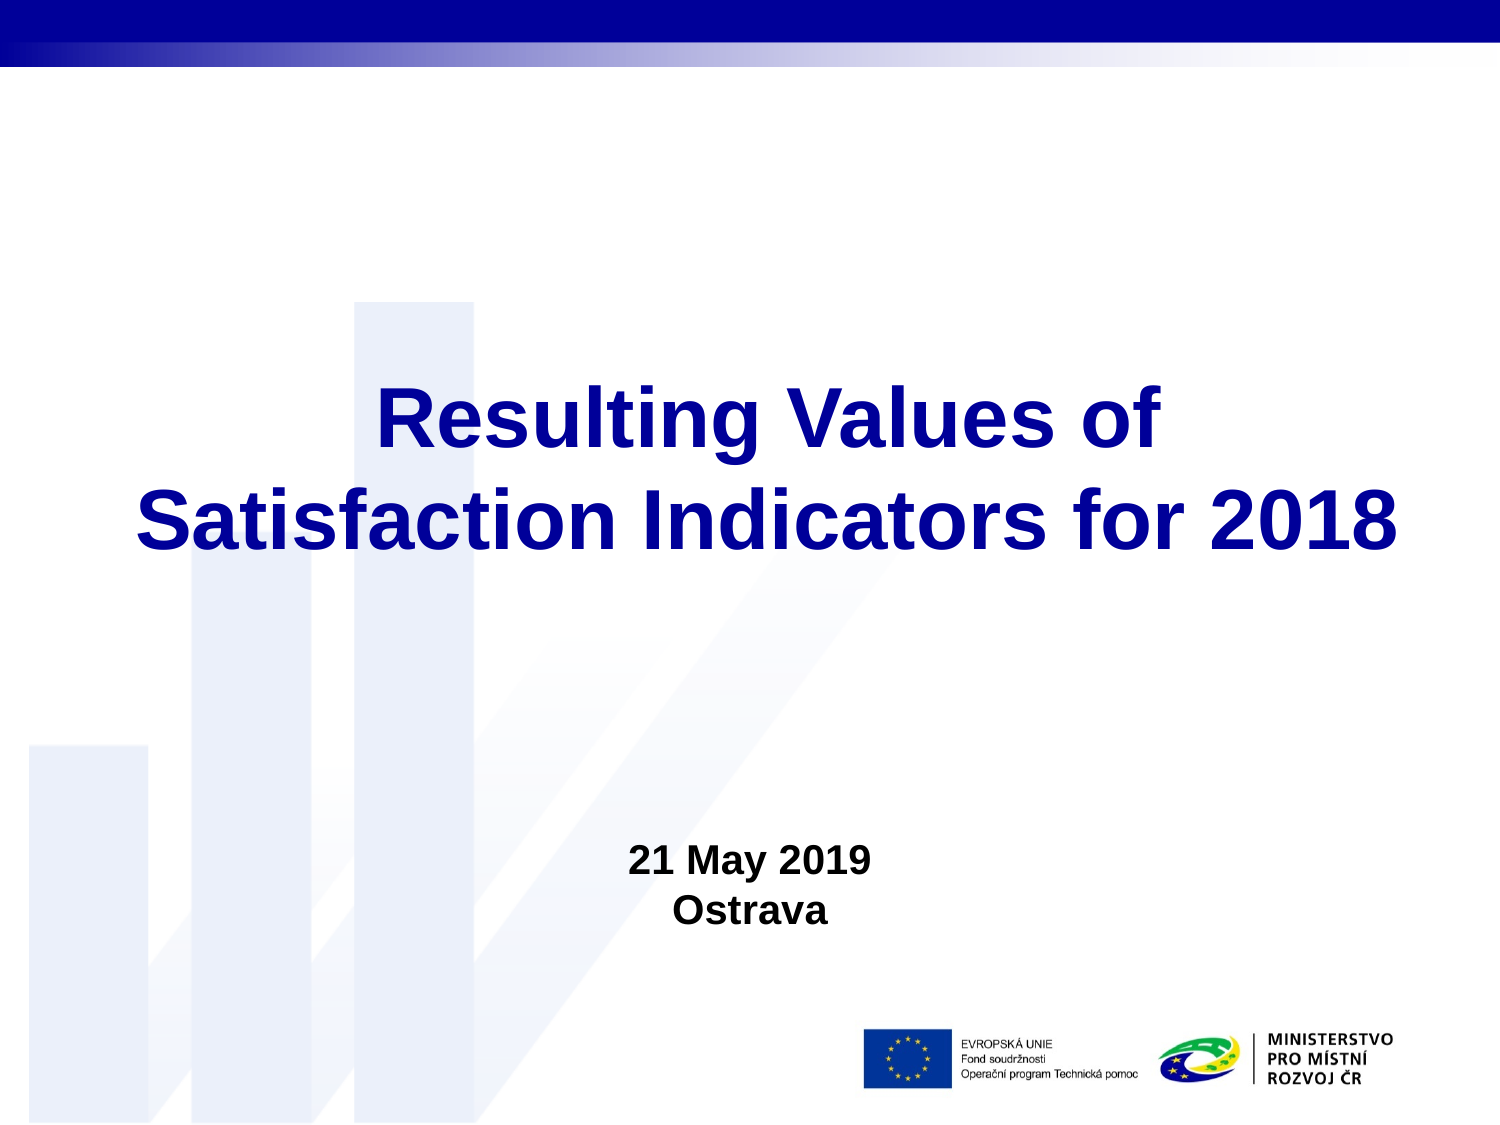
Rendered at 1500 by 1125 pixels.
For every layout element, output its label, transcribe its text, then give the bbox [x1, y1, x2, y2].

subtitle 21 May 2019 Ostrava [112, 727, 1388, 941]
picture [29, 302, 1412, 1125]
title Resulting Values of Satisfaction Indicators for 2018 [112, 255, 1425, 575]
